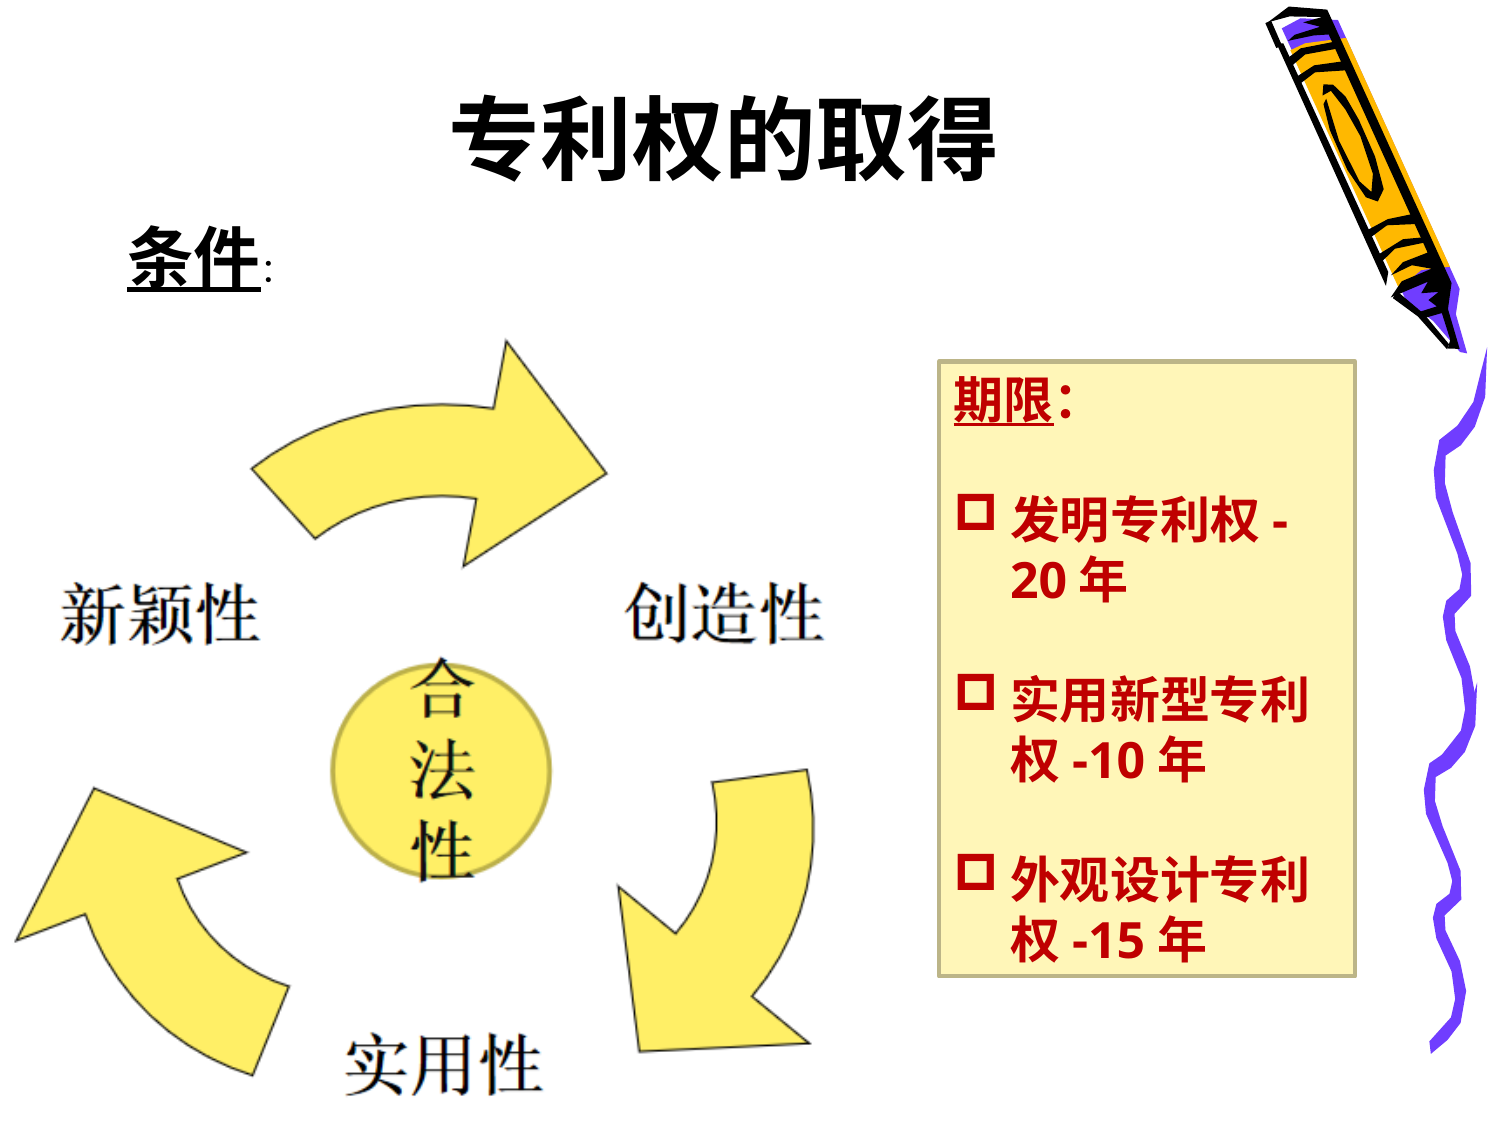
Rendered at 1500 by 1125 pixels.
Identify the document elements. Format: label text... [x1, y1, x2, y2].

picture [0, 312, 929, 1117]
title 专利权的取得 [112, 24, 1337, 200]
text_box 期限： 发明专利权-20年 实用新型专利权-10年 外观设计专利权-15年 [937, 359, 1357, 978]
text_box 条件： [112, 208, 579, 303]
